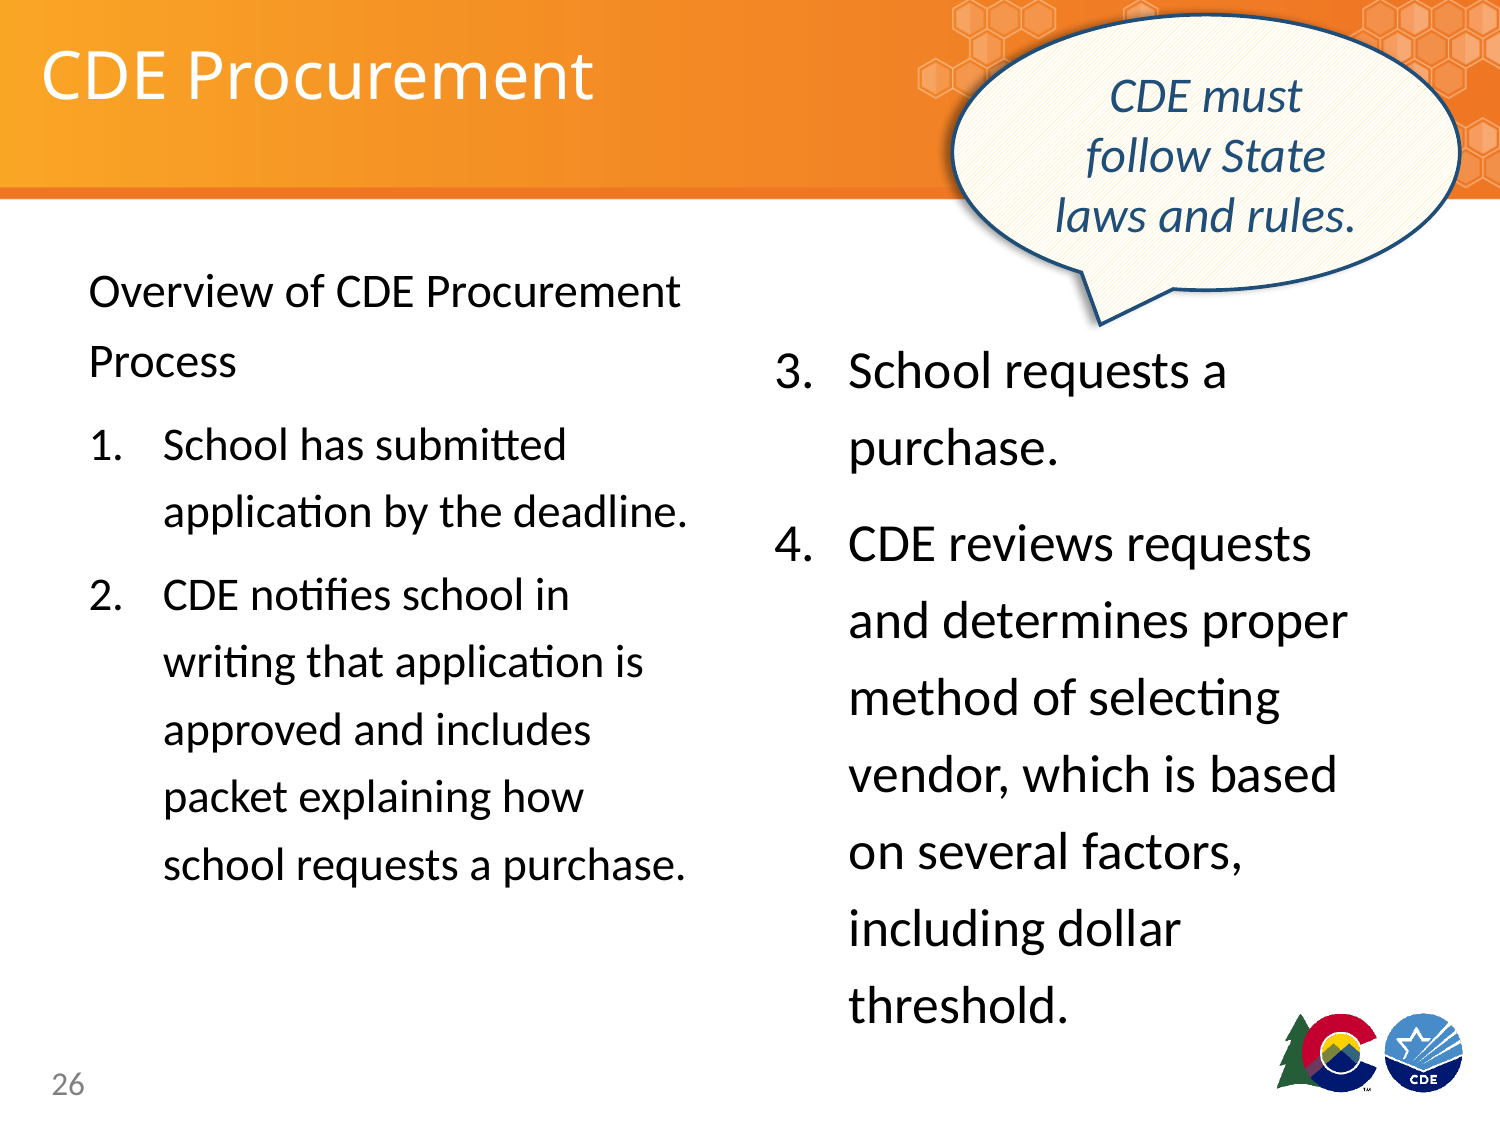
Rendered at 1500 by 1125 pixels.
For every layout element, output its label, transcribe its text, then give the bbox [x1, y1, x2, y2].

slide_number 26 [36, 1054, 375, 1115]
list School requests a purchase. CDE reviews requests and determines proper method of selecting vendor, which is based on several factors, including dollar threshold. [759, 239, 1397, 1055]
title CDE Procurement [40, 41, 1038, 166]
list Overview of CDE Procurement Process School has submitted application by the deadline. CDE notifies school in writing that application is approved and includes packet explaining how school requests a purchase. [73, 239, 711, 1040]
picture [0, 0, 1500, 200]
picture [1275, 1012, 1463, 1093]
text_box CDE must follow State laws and rules. [952, 13, 1461, 245]
